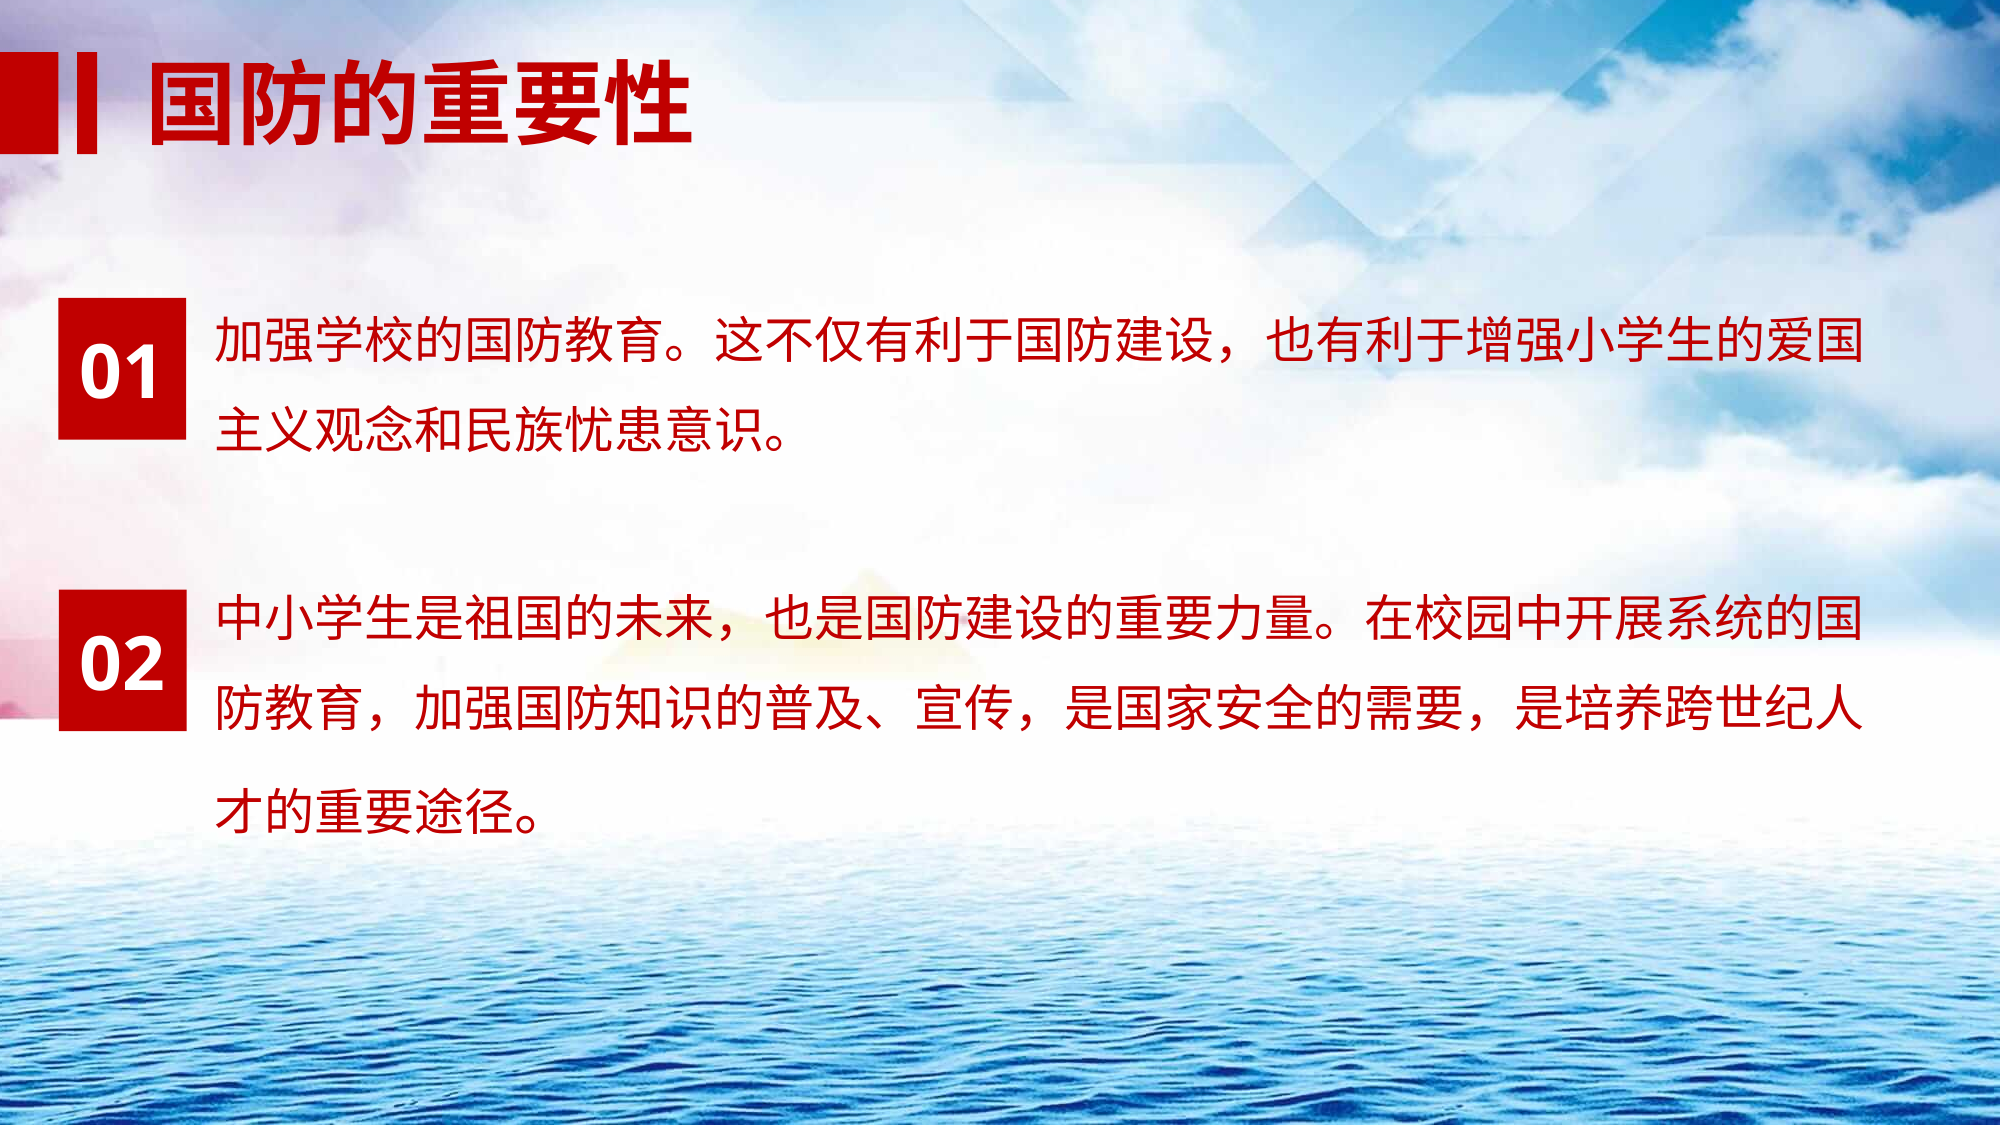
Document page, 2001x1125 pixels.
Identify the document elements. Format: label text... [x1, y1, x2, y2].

text_box 02 [56, 587, 190, 734]
text_box 中小学生是祖国的未来，也是国防建设的重要力量。在校园中开展系统的国防教育，加强国防知识的普及、宣传，是国家安全的需要，是培养跨世纪人才的重要途径。 [199, 549, 1923, 899]
text_box 国防的重要性 [130, 52, 893, 240]
picture [0, 0, 2000, 1125]
text_box [0, 49, 61, 157]
text_box [74, 49, 100, 157]
list 加强学校的国防教育。这不仅有利于国防建设，也有利于增强小学生的爱国主义观念和民族忧患意识。 [199, 270, 1890, 549]
text_box 01 [55, 295, 189, 442]
